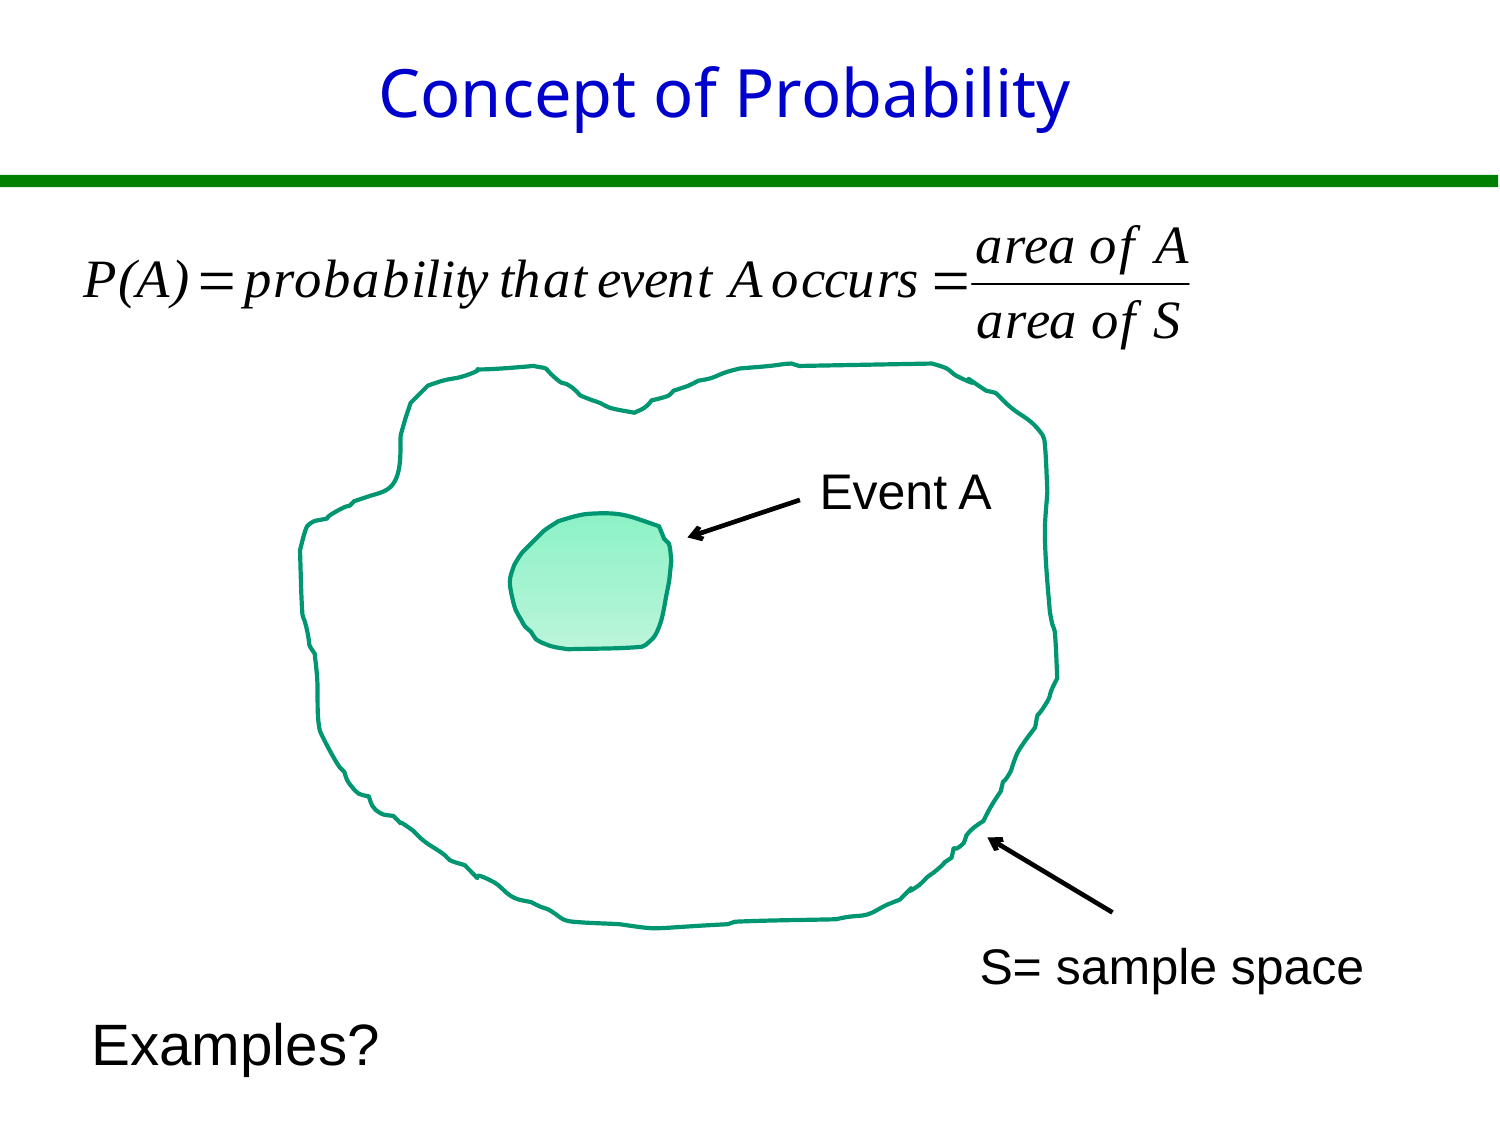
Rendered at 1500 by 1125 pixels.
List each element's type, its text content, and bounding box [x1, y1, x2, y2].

text_box [297, 372, 1060, 931]
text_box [74, 212, 1201, 363]
title Concept of Probability [49, 0, 1401, 138]
text_box [507, 511, 674, 652]
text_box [687, 499, 801, 538]
text_box Event A [804, 451, 1007, 527]
text_box S= sample space [964, 926, 1380, 1002]
text_box Examples? [76, 999, 396, 1085]
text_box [987, 837, 1113, 913]
